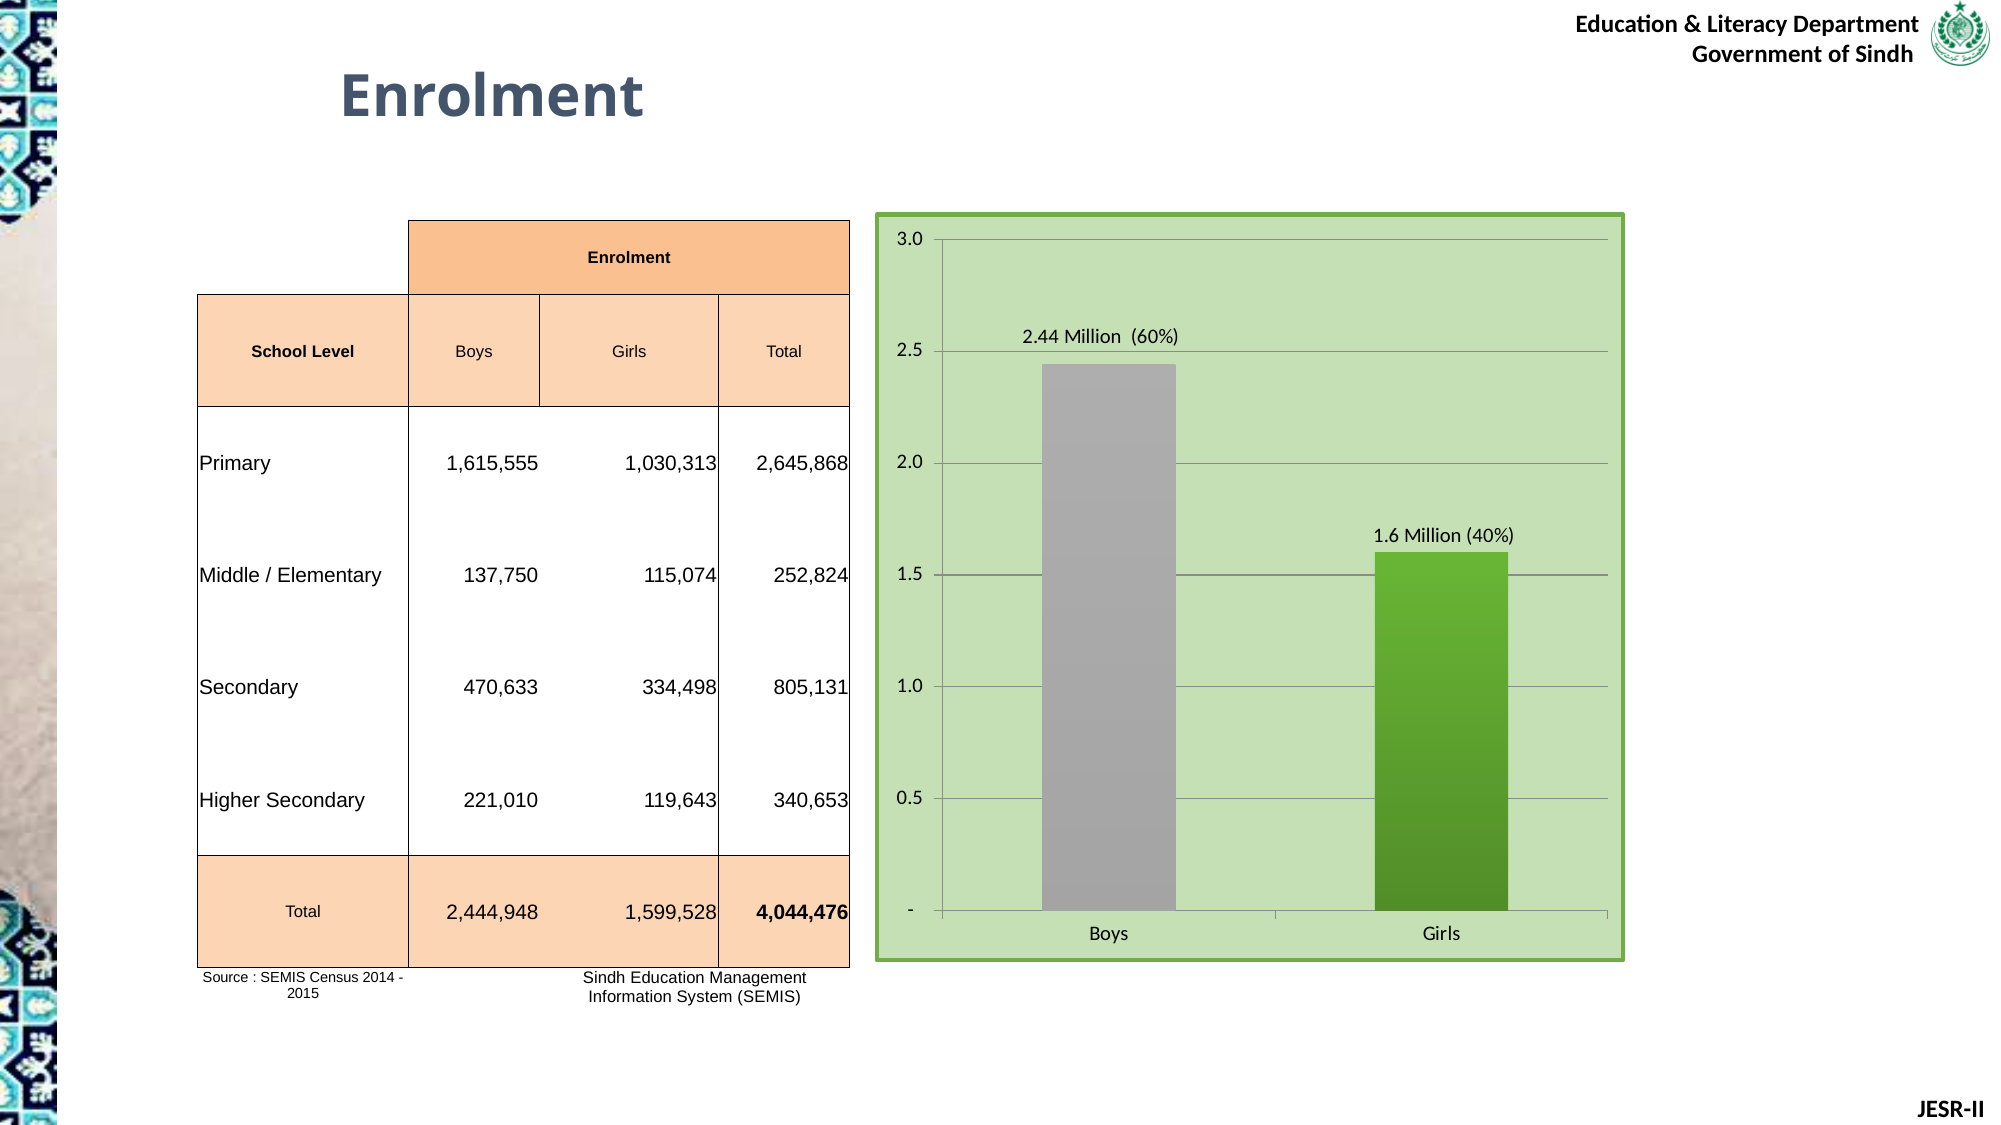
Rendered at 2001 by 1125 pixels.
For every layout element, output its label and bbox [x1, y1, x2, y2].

text_box [0, 0, 2000, 1125]
